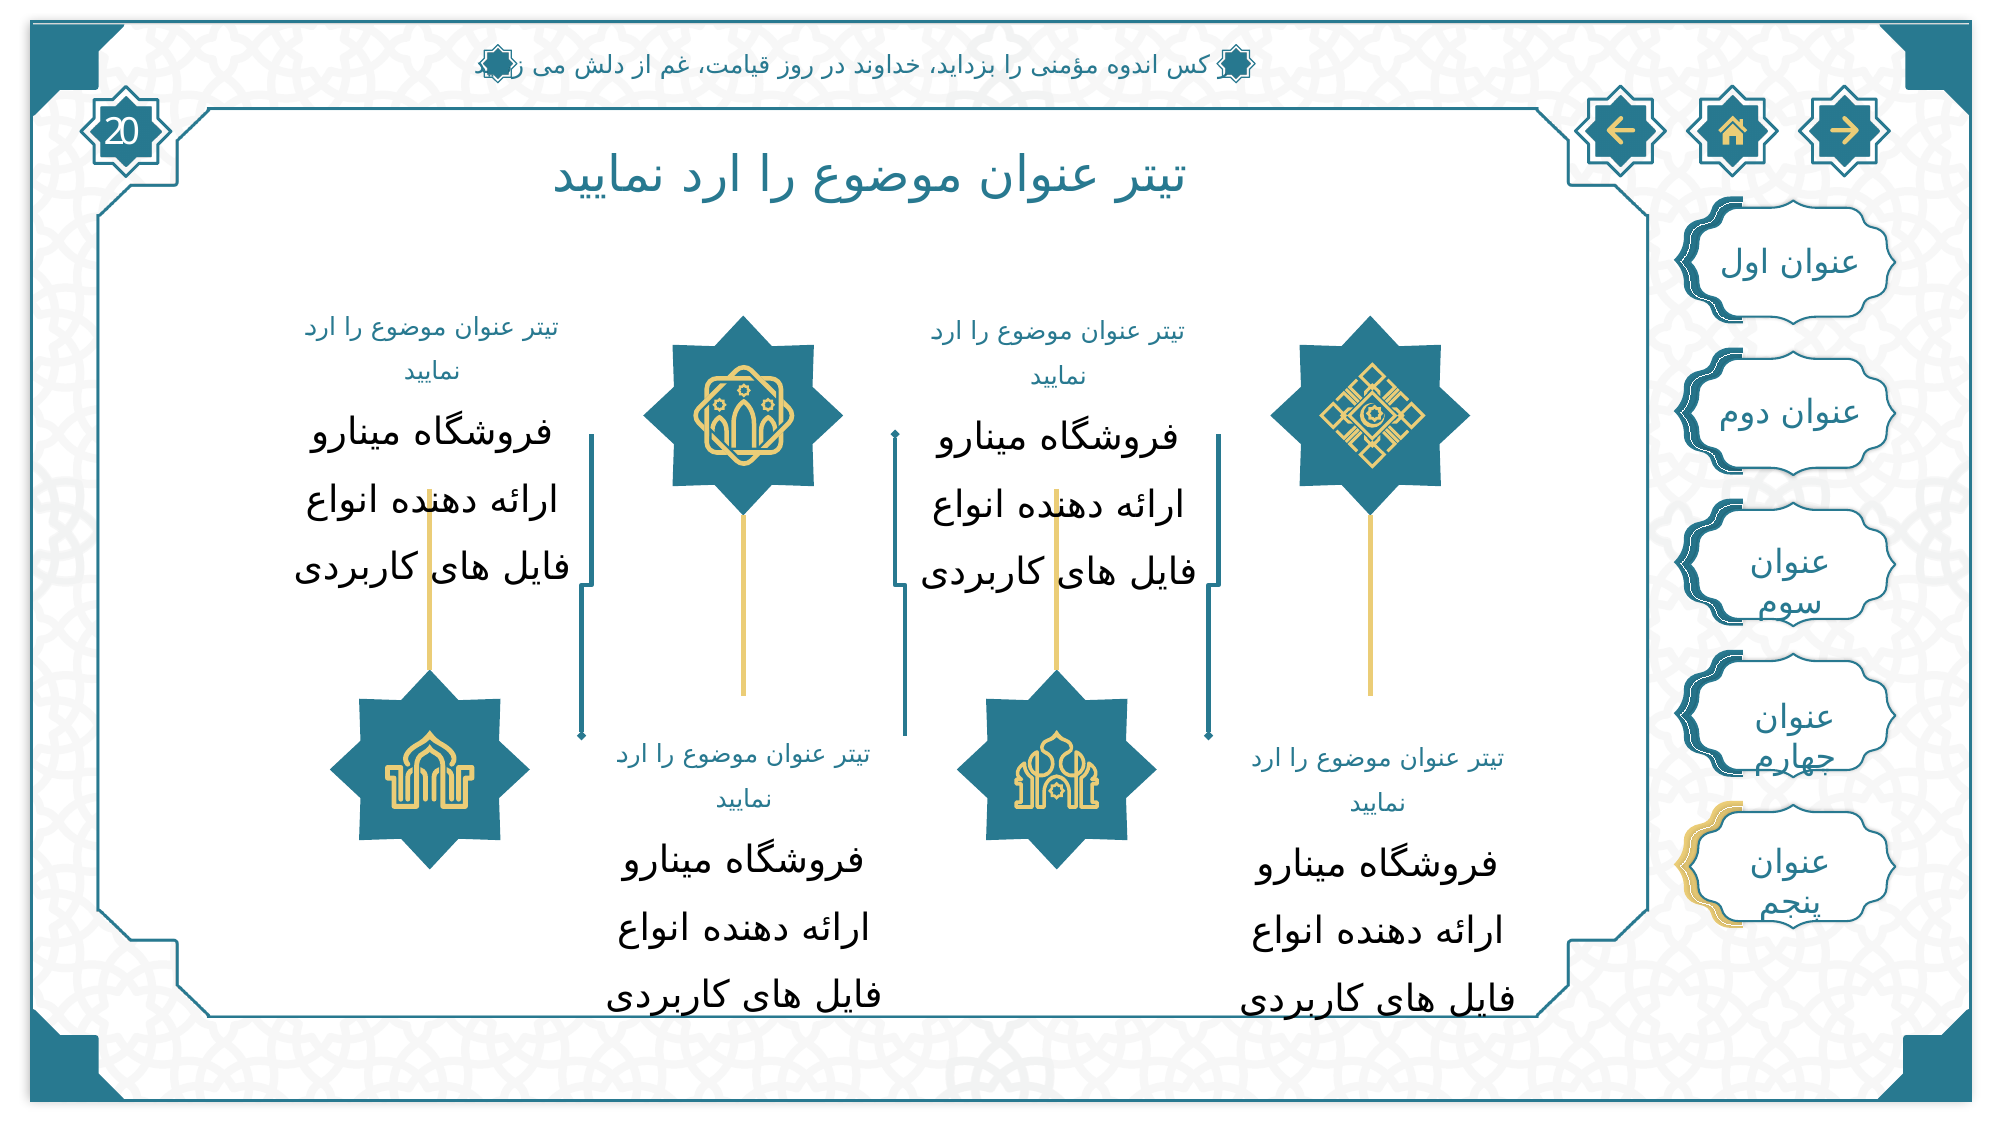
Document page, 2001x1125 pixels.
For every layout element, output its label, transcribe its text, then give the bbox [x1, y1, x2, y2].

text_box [1014, 730, 1099, 809]
picture [907, 600, 1212, 1018]
text_box هر کس اندوه مؤمنی را بزداید، خداوند در روز قیامت، غم از دلش می زداید [198, 40, 1522, 86]
picture [90, 95, 1656, 1018]
picture [1697, 95, 1768, 167]
text_box [329, 670, 530, 870]
text_box 20 [88, 99, 156, 160]
text_box تیتر عنوان موضوع را ارد نمایید فروشگاه مینارو ارائه دهنده انواع فایل های کاربردی [1212, 718, 1544, 1026]
text_box عنوان سوم [1702, 533, 1879, 628]
text_box عنوان چهارم [1697, 687, 1893, 783]
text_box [385, 730, 475, 809]
text_box [643, 315, 844, 515]
text_box تیتر عنوان موضوع را ارد نمایید فروشگاه مینارو ارائه دهنده انواع فایل های کاربردی [266, 287, 598, 595]
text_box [1208, 434, 1219, 736]
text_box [1319, 362, 1426, 469]
text_box [1830, 116, 1859, 145]
text_box عنوان پنجم [1702, 833, 1879, 928]
text_box عنوان اول [1702, 233, 1879, 288]
text_box تیتر عنوان موضوع را ارد نمایید [176, 134, 1565, 209]
text_box [1718, 115, 1748, 145]
text_box [1606, 116, 1636, 145]
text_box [1216, 43, 1256, 84]
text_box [478, 43, 518, 84]
text_box تیتر عنوان موضوع را ارد نمایید فروشگاه مینارو ارائه دهنده انواع فایل های کاربردی [893, 292, 1225, 600]
picture [1809, 95, 1880, 167]
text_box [581, 434, 592, 736]
text_box تیتر عنوان موضوع را ارد نمایید فروشگاه مینارو ارائه دهنده انواع فایل های کاربردی [578, 715, 910, 1023]
text_box [1270, 315, 1471, 515]
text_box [692, 364, 795, 466]
text_box عنوان دوم [1702, 383, 1879, 438]
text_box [895, 434, 905, 736]
text_box [956, 670, 1157, 870]
